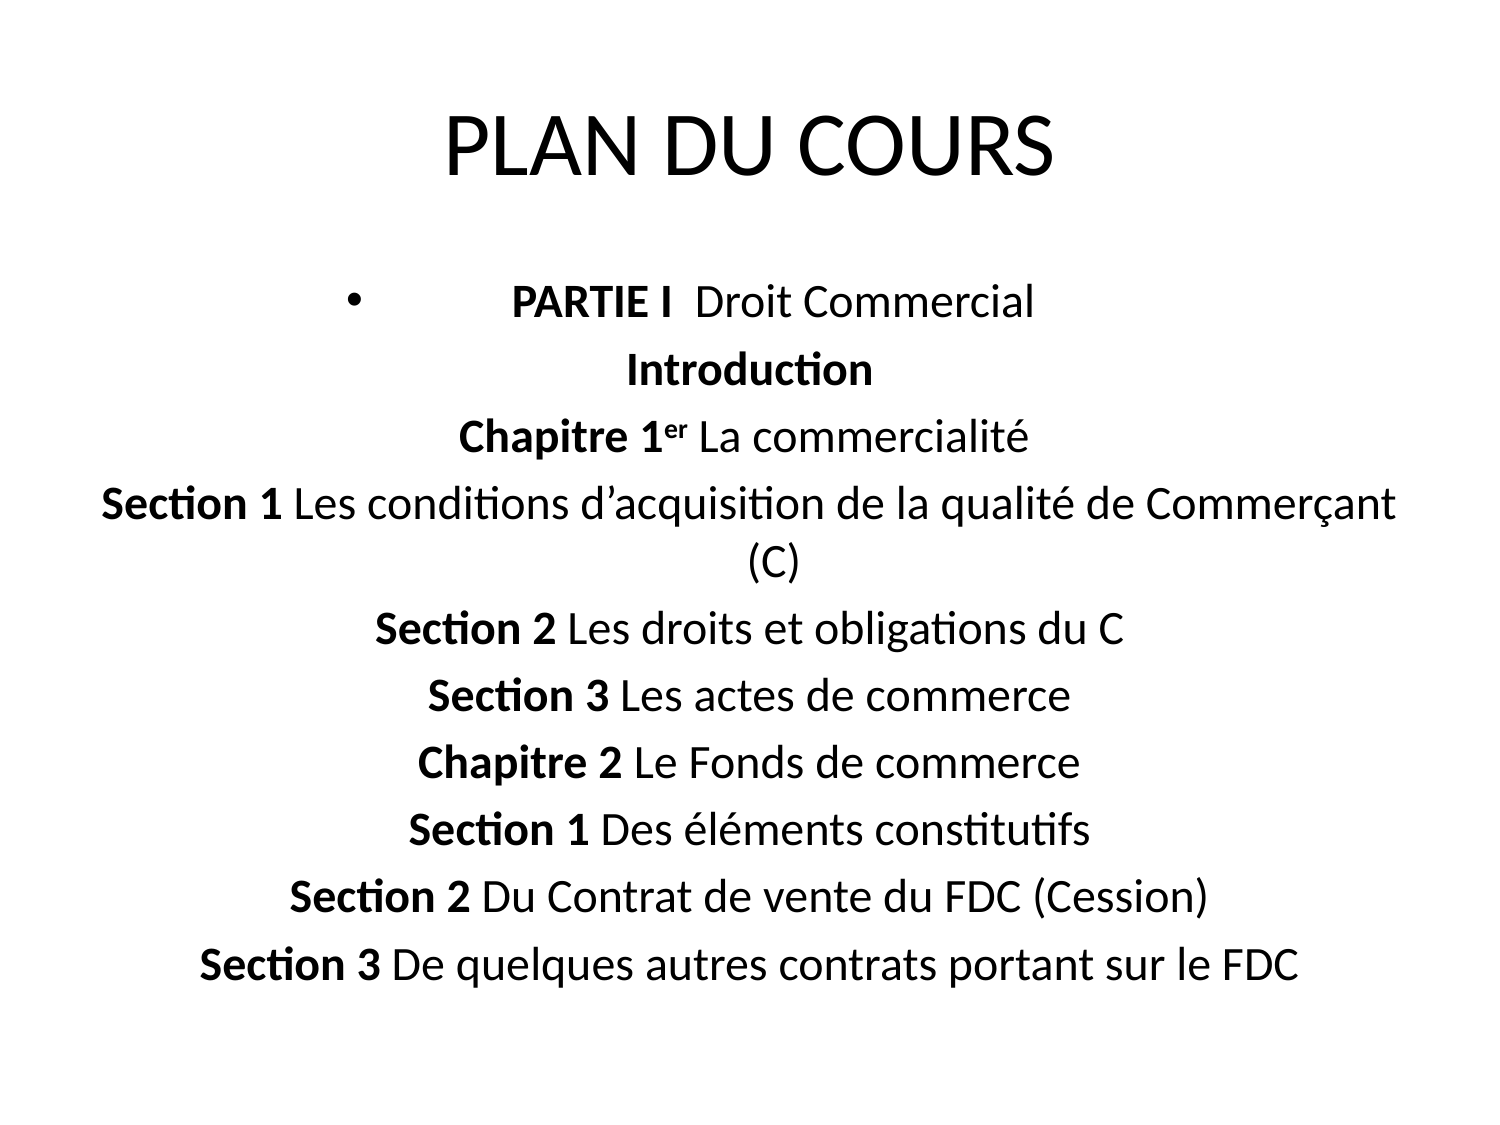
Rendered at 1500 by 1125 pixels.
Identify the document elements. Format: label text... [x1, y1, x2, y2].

list PARTIE I Droit Commercial Introduction Chapitre 1er La commercialité Section 1 Les conditions d’acquisition de la qualité de Commerçant (C) Section 2 Les droits et obligations du C Section 3 Les actes de commerce Chapitre 2 Le Fonds de commerce Section 1 Des éléments constitutifs Section 2 Du Contrat de vente du FDC (Cession) Section 3 De quelques autres contrats portant sur le FDC [75, 262, 1425, 1005]
title PLAN DU COURS [75, 45, 1425, 233]
